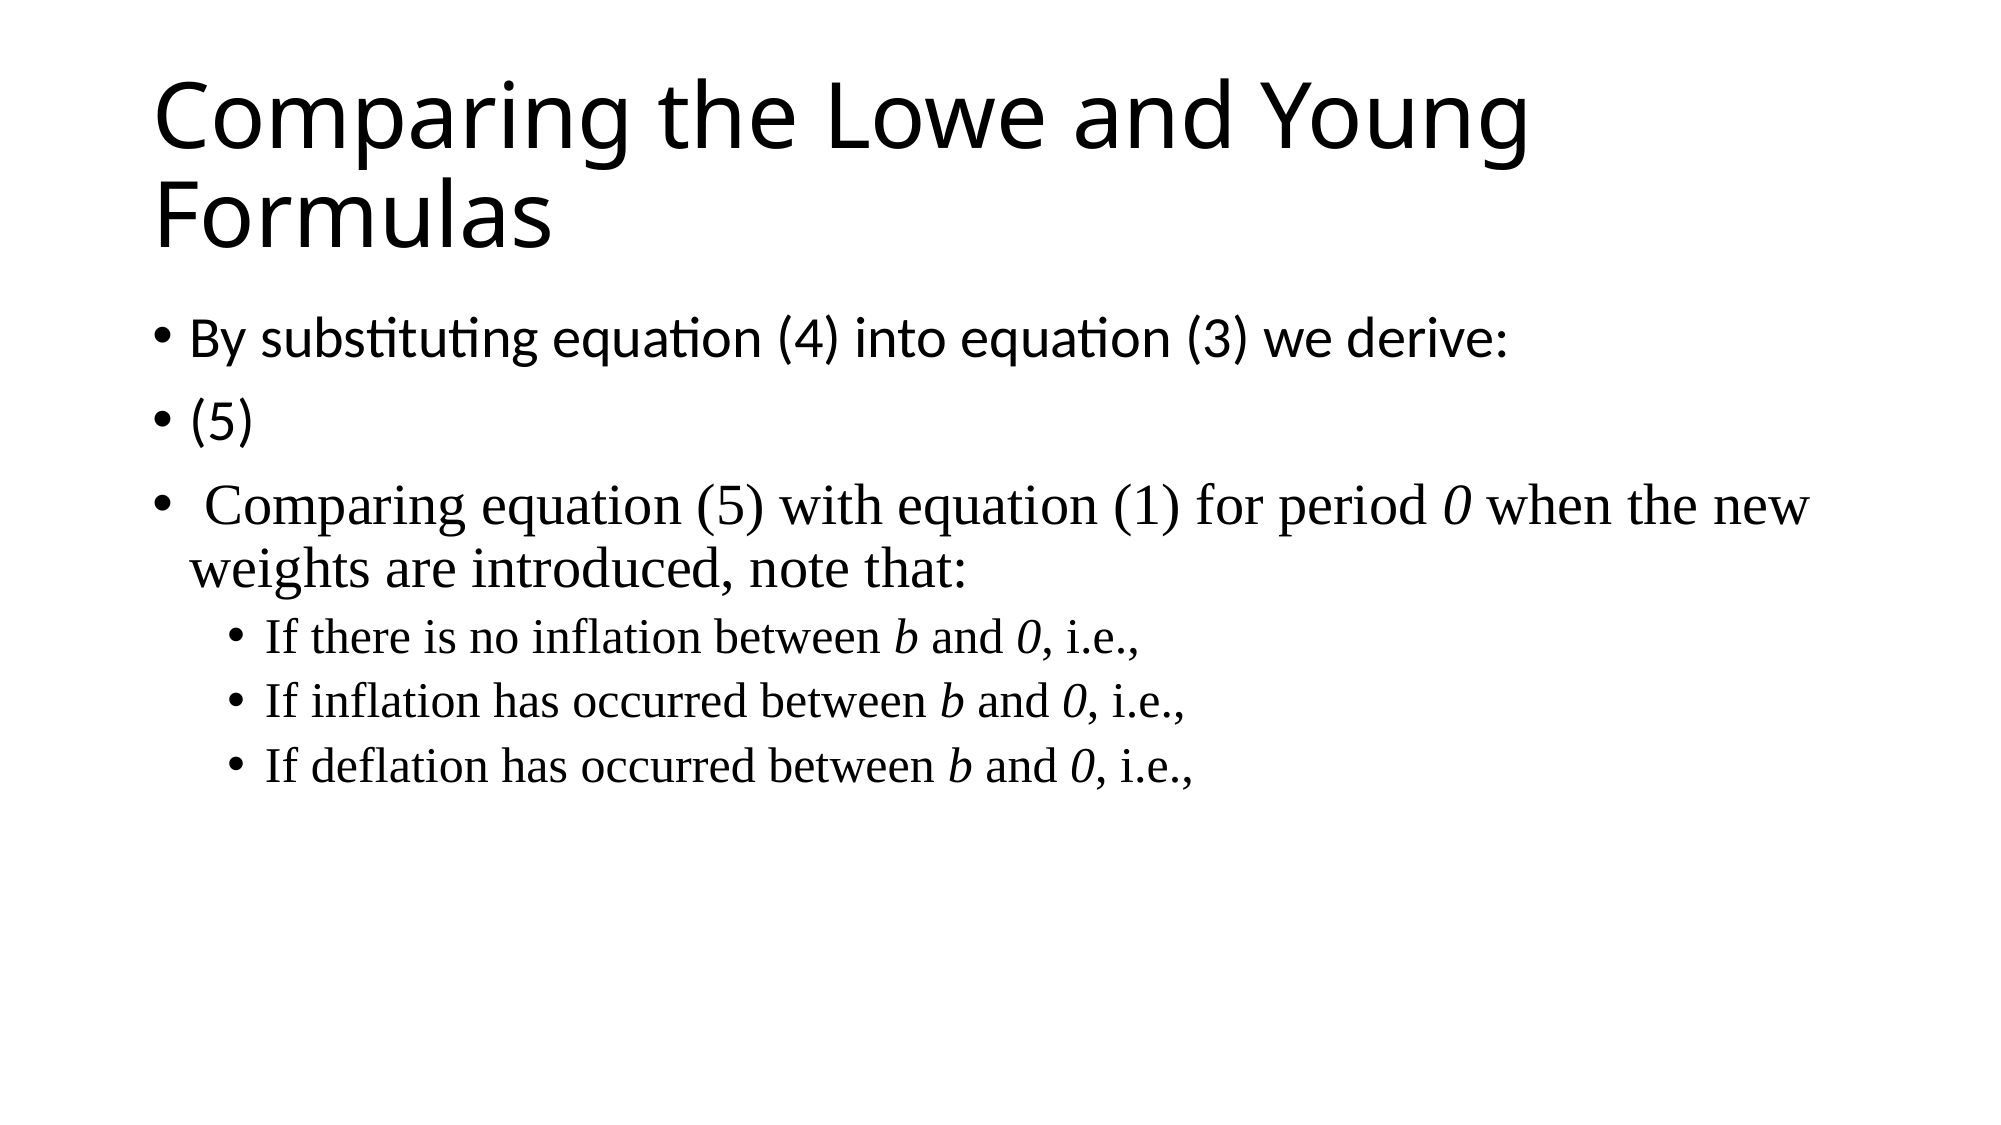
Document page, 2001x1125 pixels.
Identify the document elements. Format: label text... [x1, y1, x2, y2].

title Comparing the Lowe and Young Formulas [137, 59, 1863, 278]
